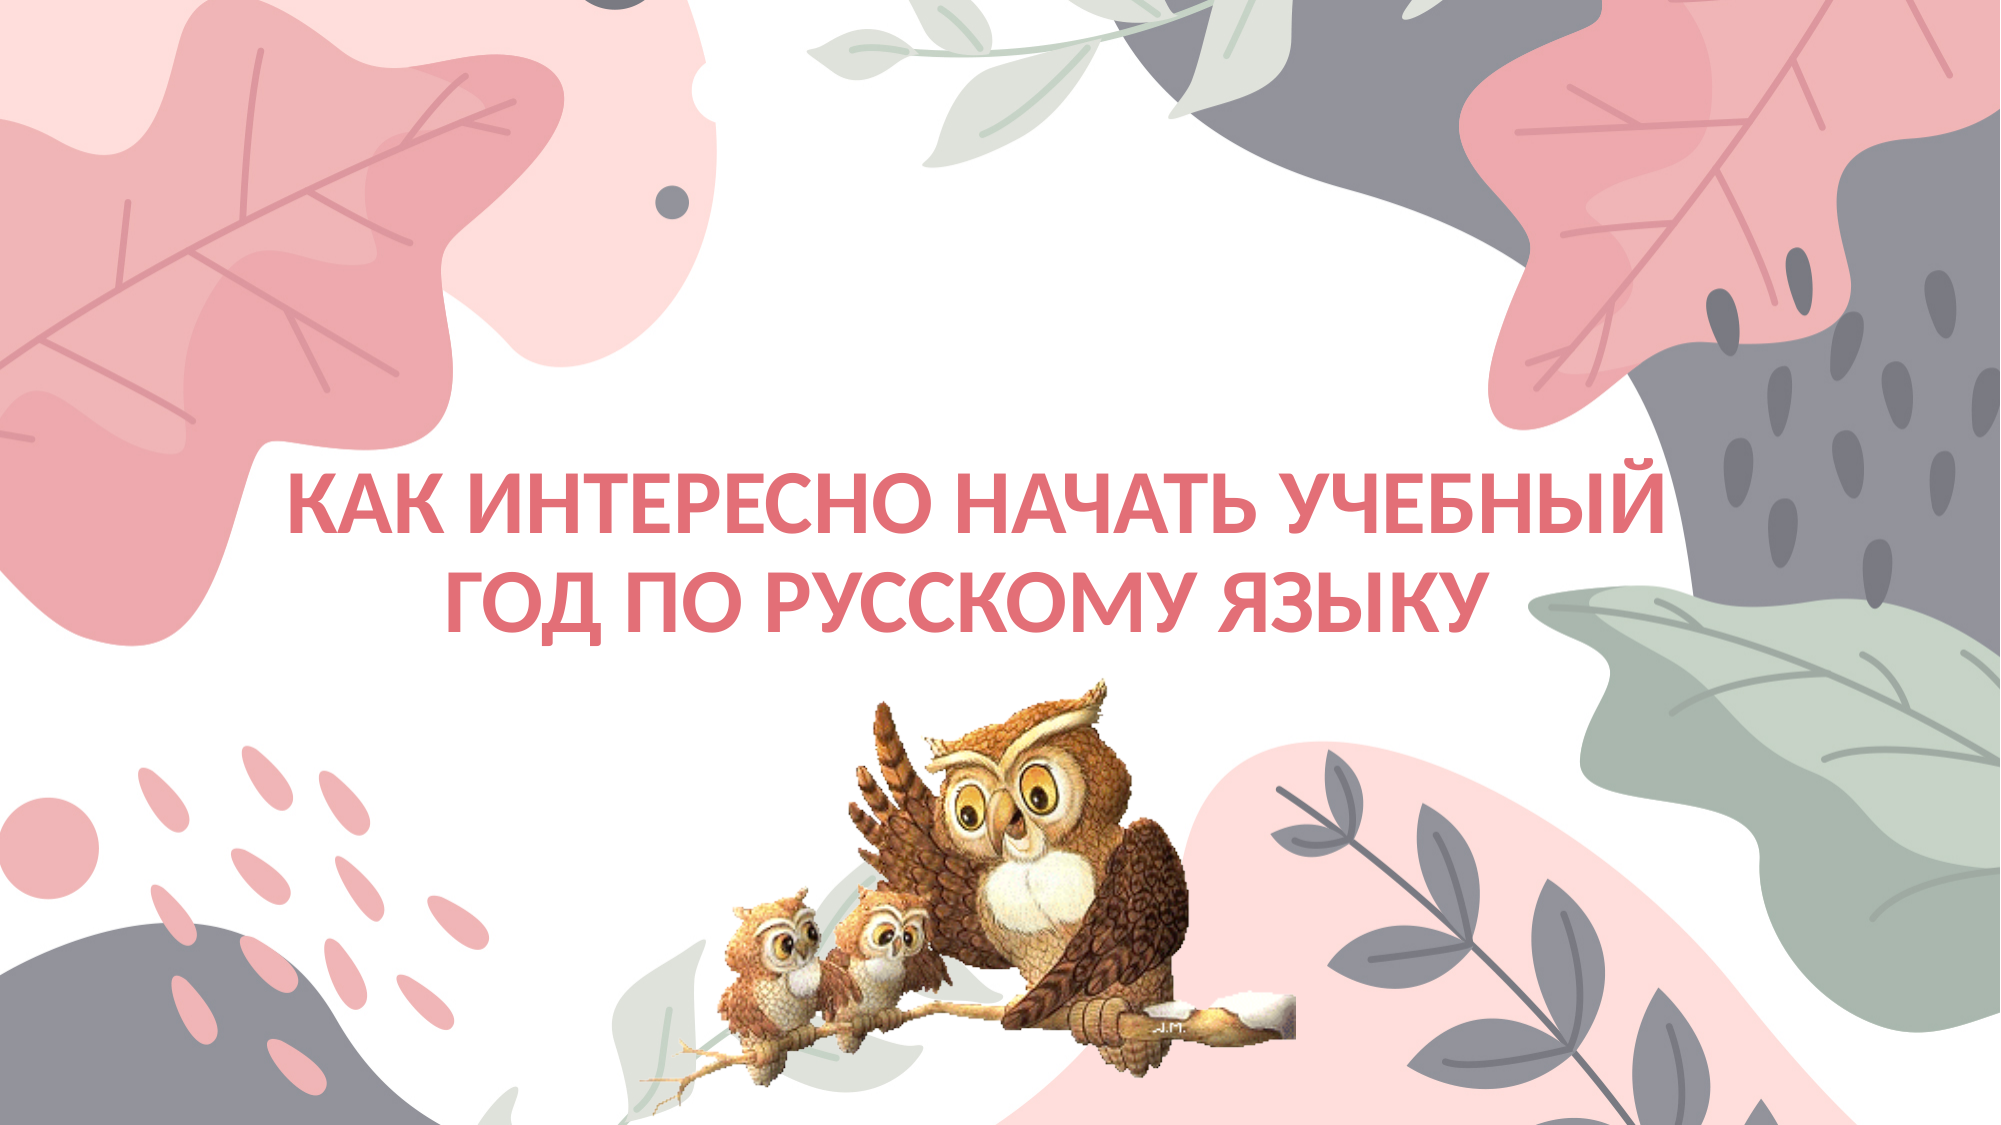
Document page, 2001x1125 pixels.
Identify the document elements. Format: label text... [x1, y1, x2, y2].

picture [0, 0, 2000, 1125]
title КАК ИНТЕРЕСНО НАЧАТЬ УЧЕБНЫЙ ГОД ПО РУССКОМУ ЯЗЫКУ [228, 268, 1729, 660]
